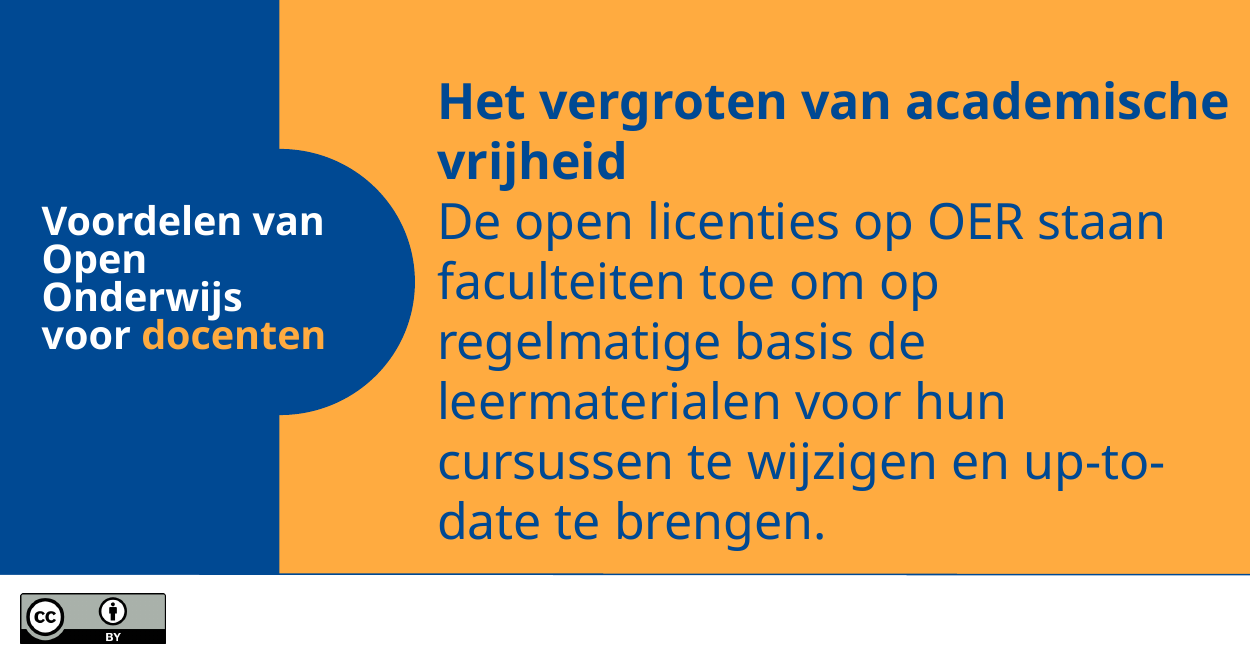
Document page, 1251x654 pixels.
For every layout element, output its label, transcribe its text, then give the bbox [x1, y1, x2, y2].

text_box Het vergroten van academische vrijheid De open licenties op OER staan faculteiten toe om op regelmatige basis de leermaterialen voor hun cursussen te wijzigen en up-to-date te brengen. [422, 54, 1250, 565]
text_box [0, 0, 280, 573]
text_box Voordelen van Open Onderwijs voor docenten [26, 190, 367, 372]
text_box [0, 582, 1250, 654]
picture [20, 592, 166, 645]
text_box [181, 148, 415, 416]
